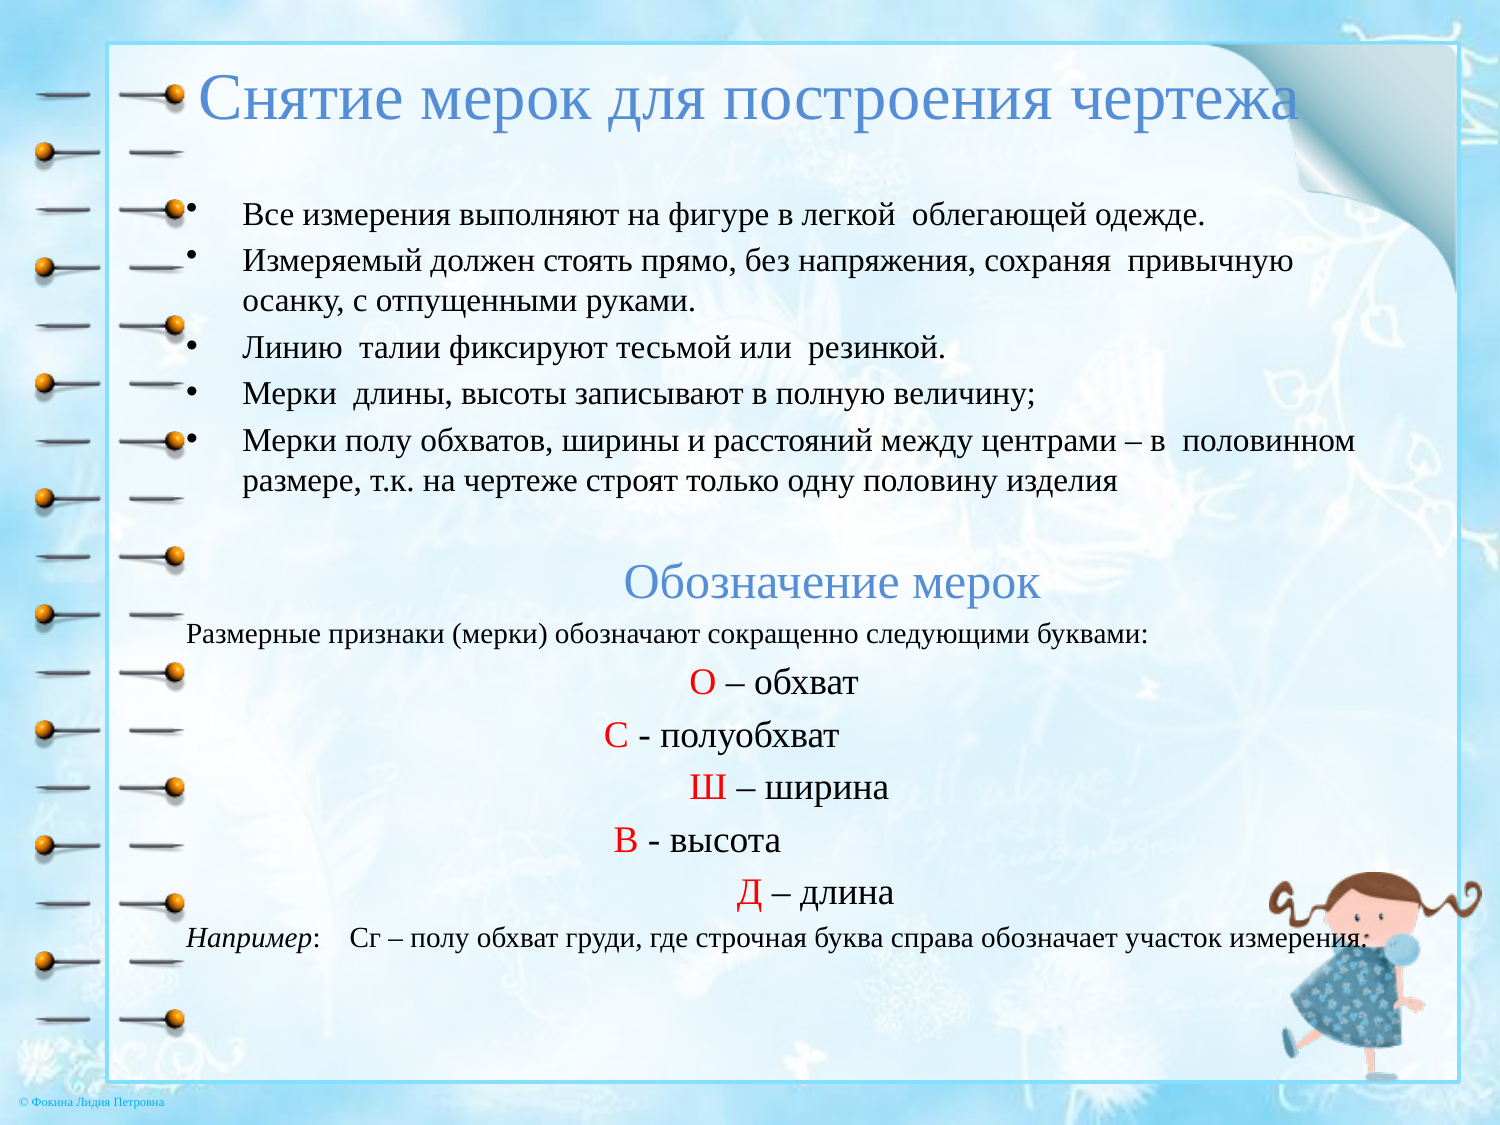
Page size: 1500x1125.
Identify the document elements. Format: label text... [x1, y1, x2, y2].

picture [0, 0, 1500, 1125]
list Все измерения выполняют на фигуре в легкой облегающей одежде. Измеряемый должен стоять прямо, без напряжения, сохраняя привычную осанку, с отпущенными руками. Линию талии фиксируют тесьмой или резинкой. Мерки длины, высоты записывают в полную величину; Мерки полу обхватов, ширины и расстояний между центрами – в половинном размере, т.к. на чертеже строят только одну половину изделия Обозначение мерок Размерные признаки (мерки) обозначают сокращенно следующими буквами: О – обхват С - полуобхват Ш – ширина В - высота Д – длина Например: Сг – полу обхват груди, где строчная буква справа обозначает участок измерения. [171, 184, 1402, 864]
title Снятие мерок для построения чертежа [75, 45, 1425, 233]
